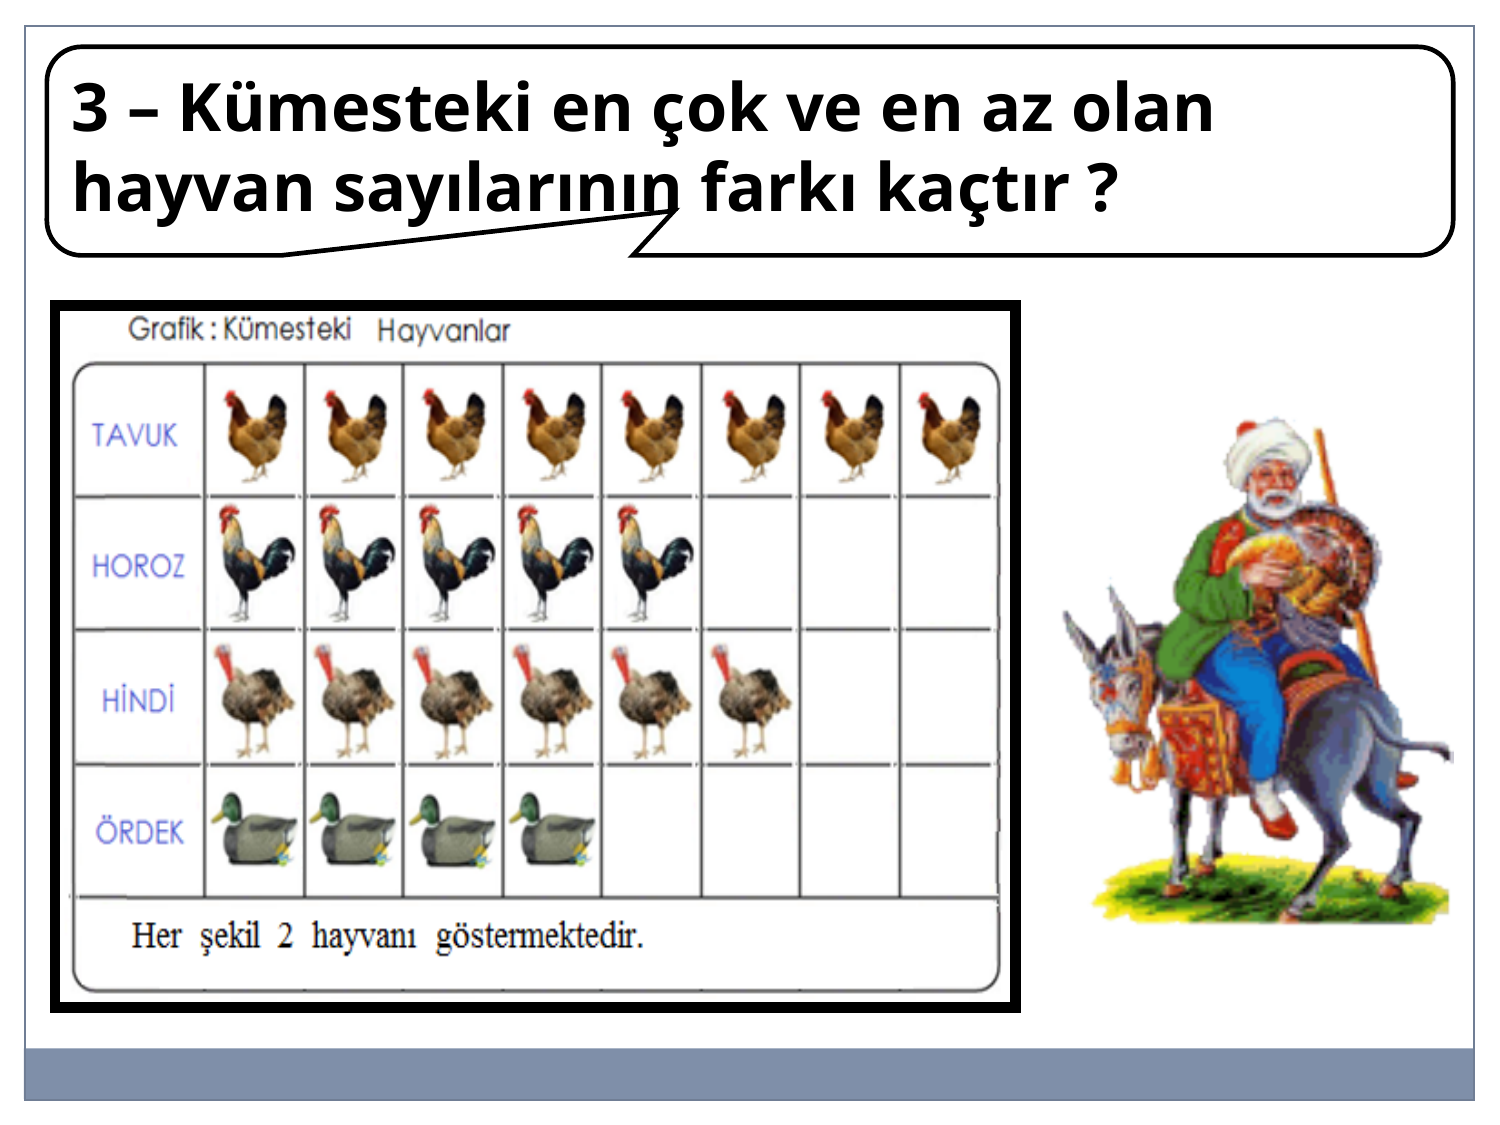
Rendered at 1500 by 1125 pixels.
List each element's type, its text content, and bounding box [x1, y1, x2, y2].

text_box 3 – Kümesteki en çok ve en az olan hayvan sayılarının farkı kaçtır ? [46, 46, 1454, 256]
picture [60, 310, 1010, 1003]
picture [1060, 379, 1454, 933]
